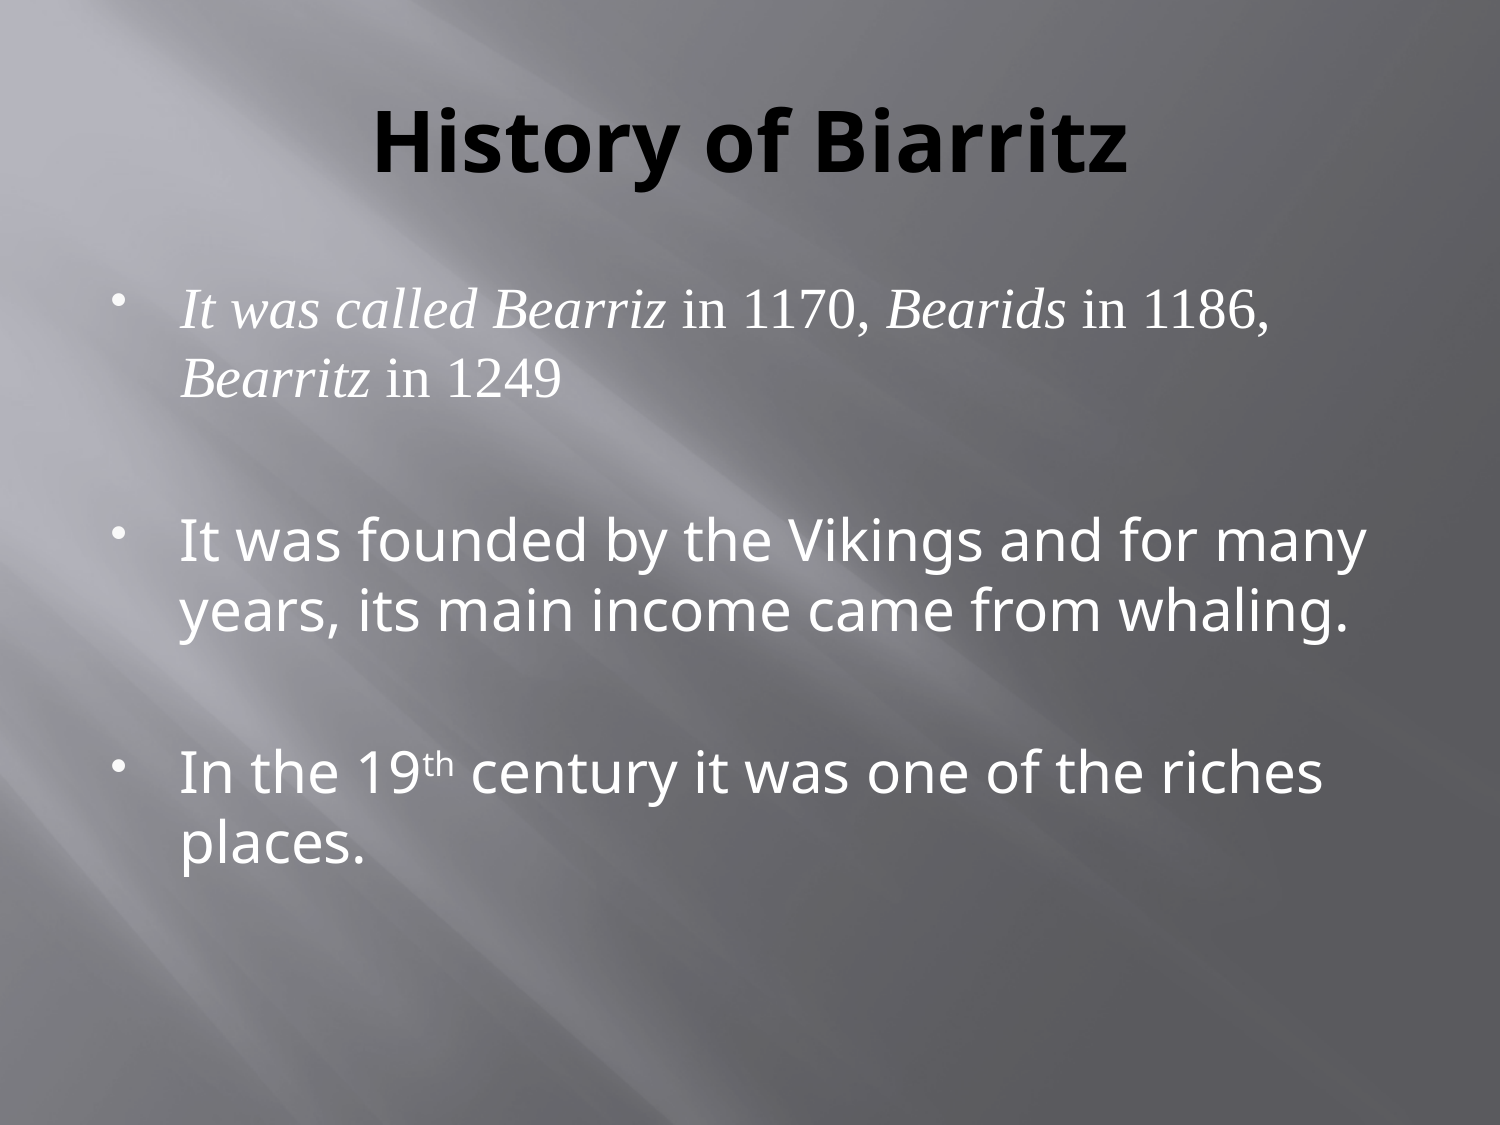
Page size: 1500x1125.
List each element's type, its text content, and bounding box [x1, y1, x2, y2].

list It was called Bearriz in 1170, Bearids in 1186, Bearritz in 1249 It was founded by the Vikings and for many years, its main income came from whaling. In the 19th century it was one of the riches places. [75, 262, 1425, 1035]
title History of Biarritz [75, 45, 1425, 233]
